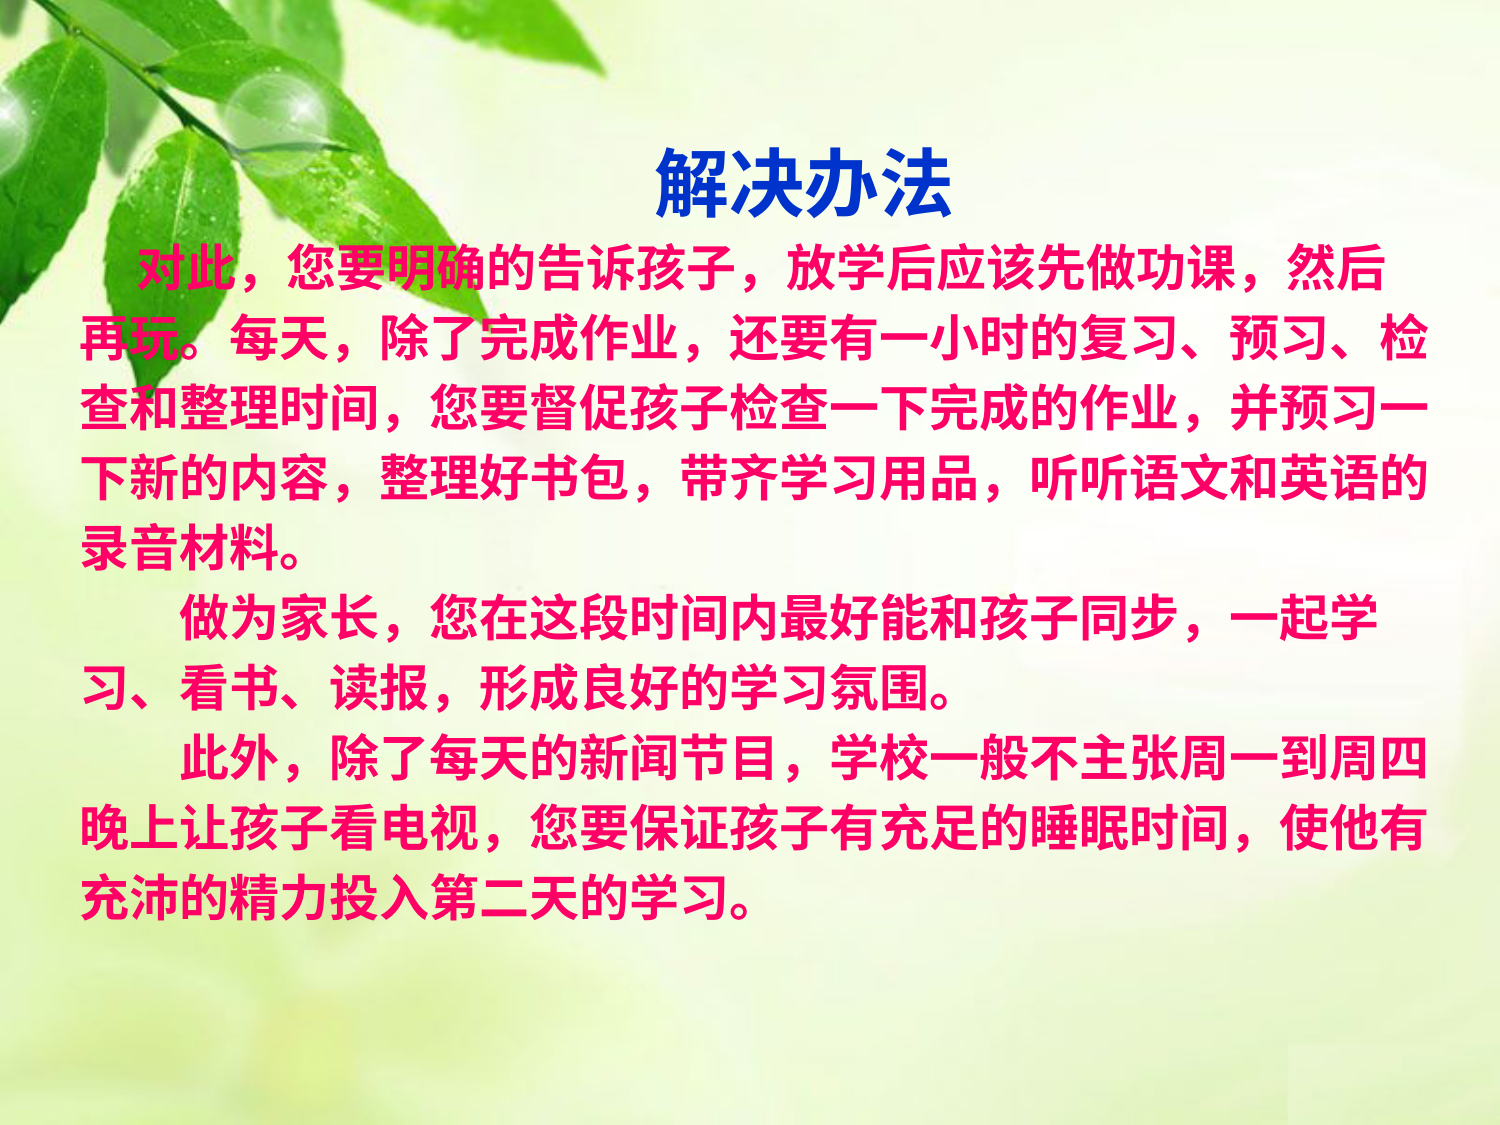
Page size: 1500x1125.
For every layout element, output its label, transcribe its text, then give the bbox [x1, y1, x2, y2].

list 解决办法 对此，您要明确的告诉孩子，放学后应该先做功课，然后 再玩。每天，除了完成作业，还要有一小时的复习、预习、检 查和整理时间，您要督促孩子检查一下完成的作业，并预习一 下新的内容，整理好书包，带齐学习用品，听听语文和英语的 录音材料。 做为家长，您在这段时间内最好能和孩子同步，一起学 习、看书、读报，形成良好的学习氛围。 此外，除了每天的新闻节目，学校一般不主张周一到周四 晚上让孩子看电视，您要保证孩子有充足的睡眠时间，使他有 充沛的精力投入第二天的学习。 [64, 77, 1467, 1095]
picture [0, 0, 1500, 1125]
